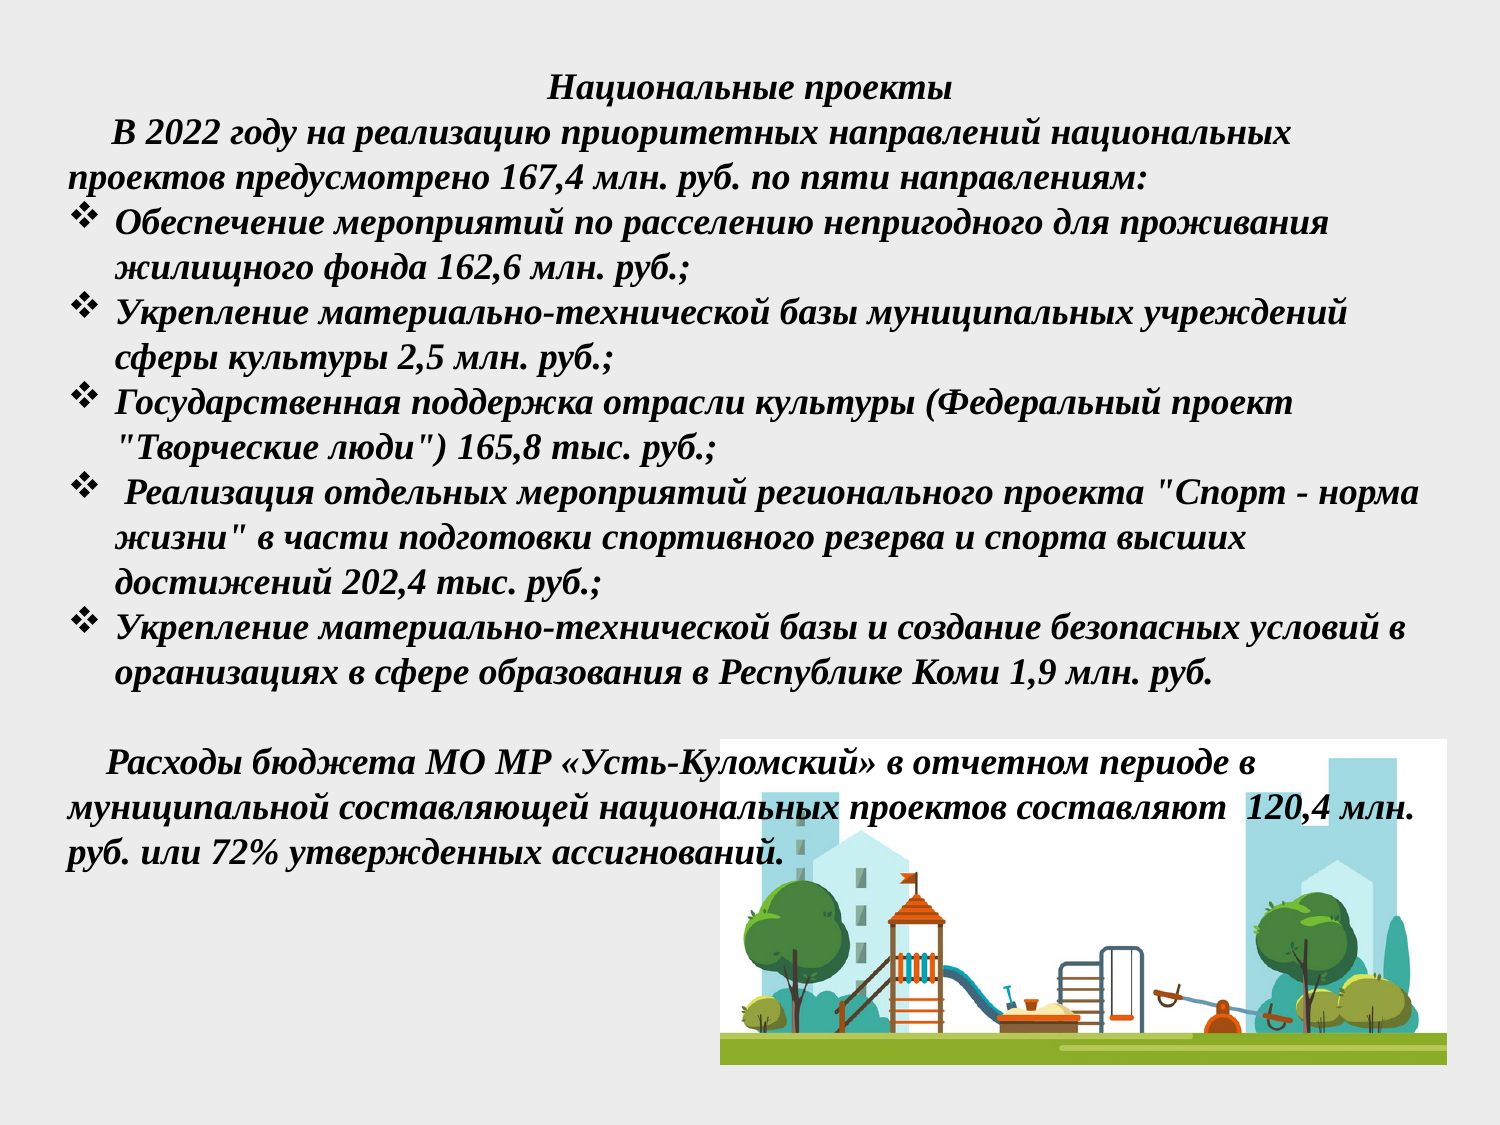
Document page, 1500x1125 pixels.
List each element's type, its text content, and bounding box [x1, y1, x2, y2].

text_box Национальные проекты В 2022 году на реализацию приоритетных направлений национальных проектов предусмотрено 167,4 млн. руб. по пяти направлениям: Обеспечение мероприятий по расселению непригодного для проживания жилищного фонда 162,6 млн. руб.; Укрепление материально-технической базы муниципальных учреждений сферы культуры 2,5 млн. руб.; Государственная поддержка отрасли культуры (Федеральный проект "Творческие люди") 165,8 тыс. руб.; Реализация отдельных мероприятий регионального проекта "Спорт - норма жизни" в части подготовки спортивного резерва и спорта высших достижений 202,4 тыс. руб.; Укрепление материально-технической базы и создание безопасных условий в организациях в сфере образования в Республике Коми 1,9 млн. руб. Расходы бюджета МО МР «Усть-Куломский» в отчетном периоде в муниципальной составляющей национальных проектов составляют 120,4 млн. руб. или 72% утвержденных ассигнований. [53, 54, 1447, 880]
picture [720, 739, 1448, 1065]
